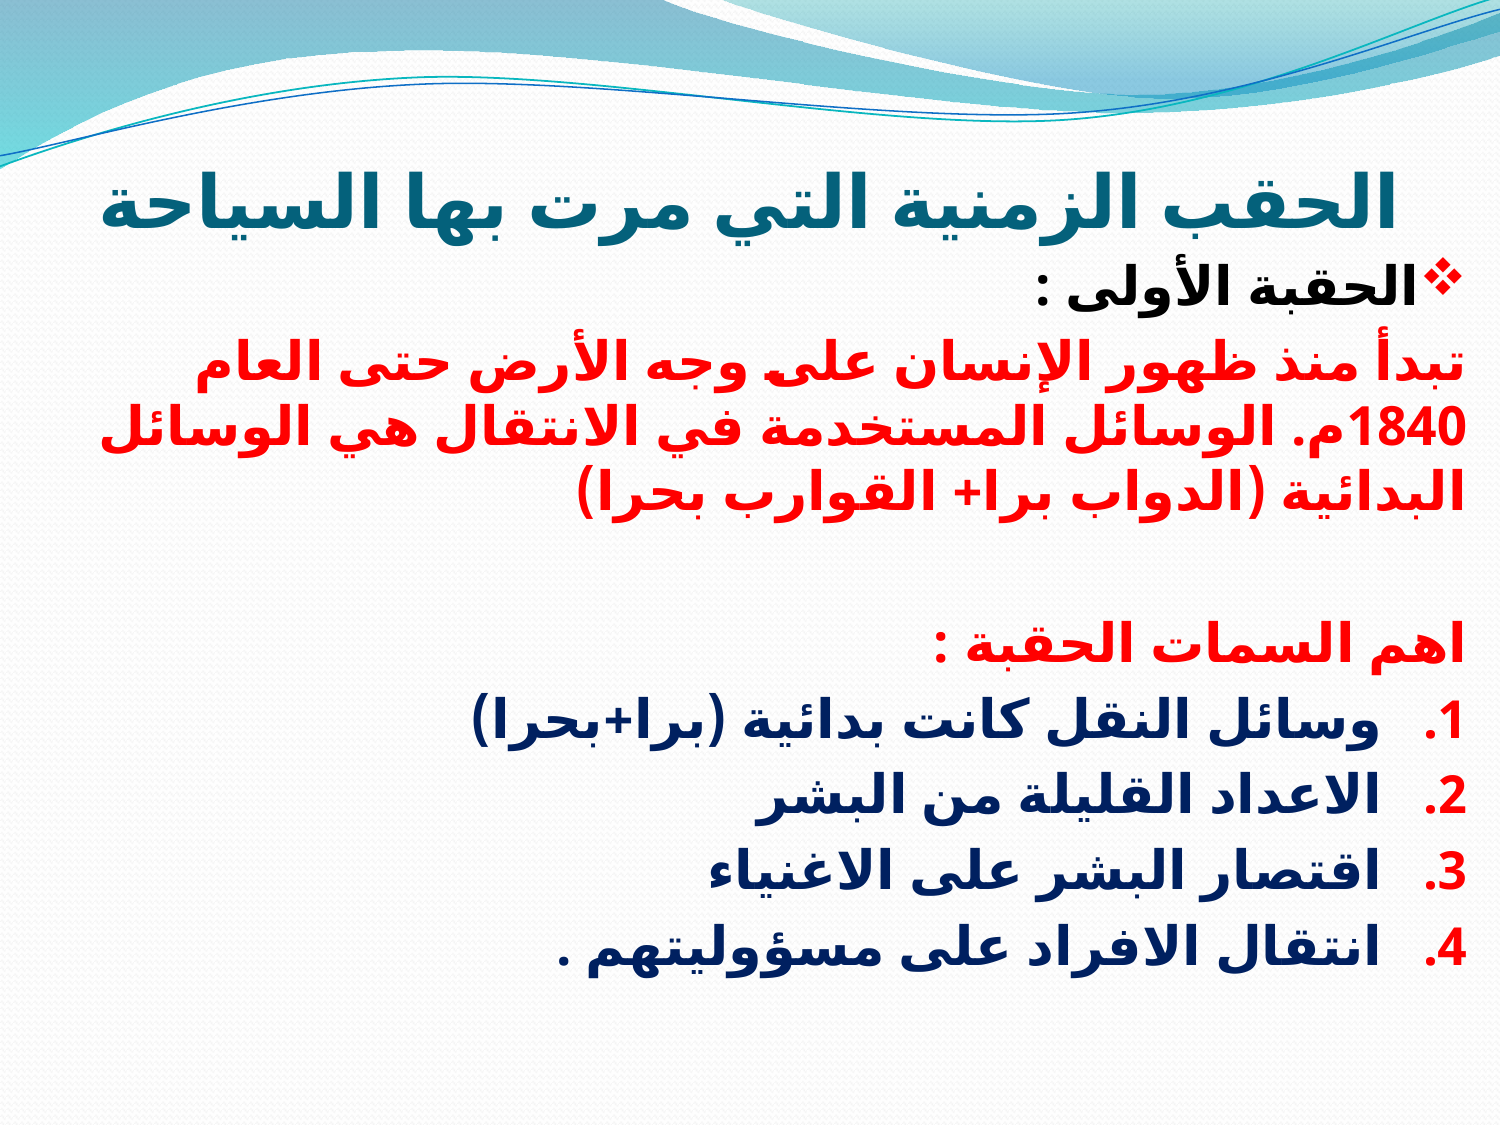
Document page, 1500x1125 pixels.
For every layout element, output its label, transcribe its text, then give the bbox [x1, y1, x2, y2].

title الحقب الزمنية التي مرت بها السياحة [75, 125, 1425, 243]
list الحقبة الأولى : تبدأ منذ ظهور الإنسان على وجه الأرض حتى العام 1840م. الوسائل المستخدمة في الانتقال هي الوسائل البدائية (الدواب برا+ القوارب بحرا) اهم السمات الحقبة : وسائل النقل كانت بدائية (برا+بحرا) الاعداد القليلة من البشر اقتصار البشر على الاغنياء انتقال الافراد على مسؤوليتهم . [17, 243, 1483, 1106]
